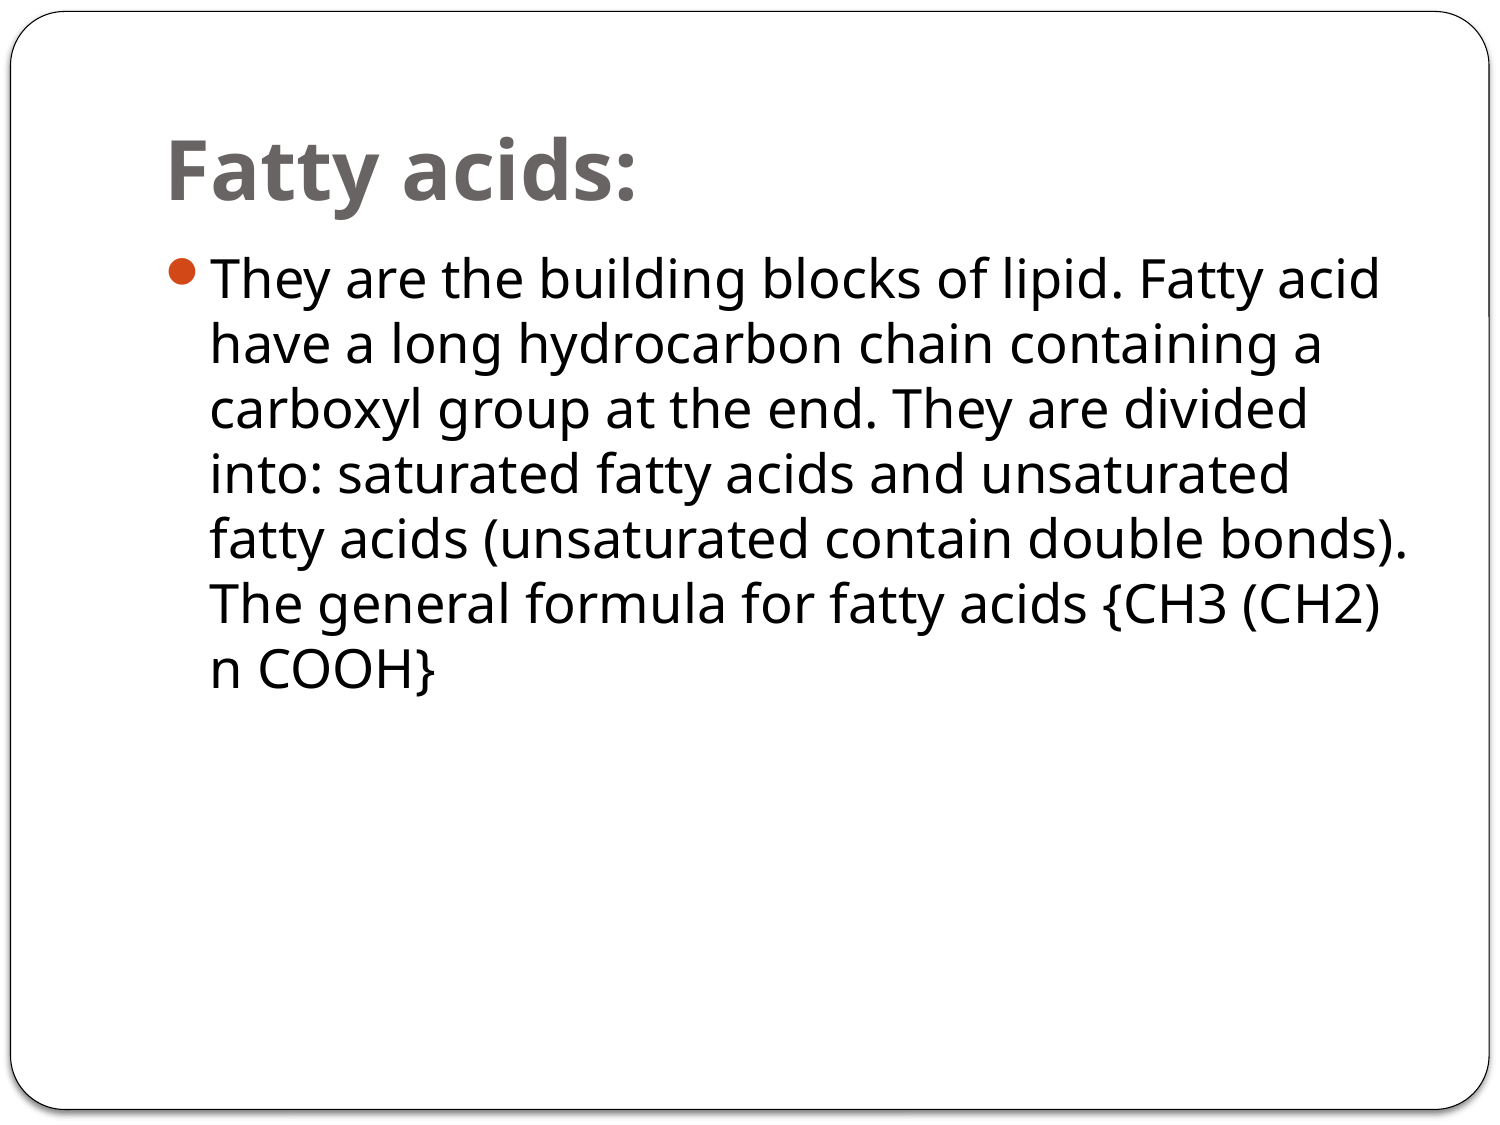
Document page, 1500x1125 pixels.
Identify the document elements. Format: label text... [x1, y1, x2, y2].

title Fatty acids: [150, 45, 1425, 233]
list They are the building blocks of lipid. Fatty acid have a long hydrocarbon chain containing a carboxyl group at the end. They are divided into: saturated fatty acids and unsaturated fatty acids (unsaturated contain double bonds). The general formula for fatty acids {CH3 (CH2) n COOH} [150, 237, 1425, 988]
